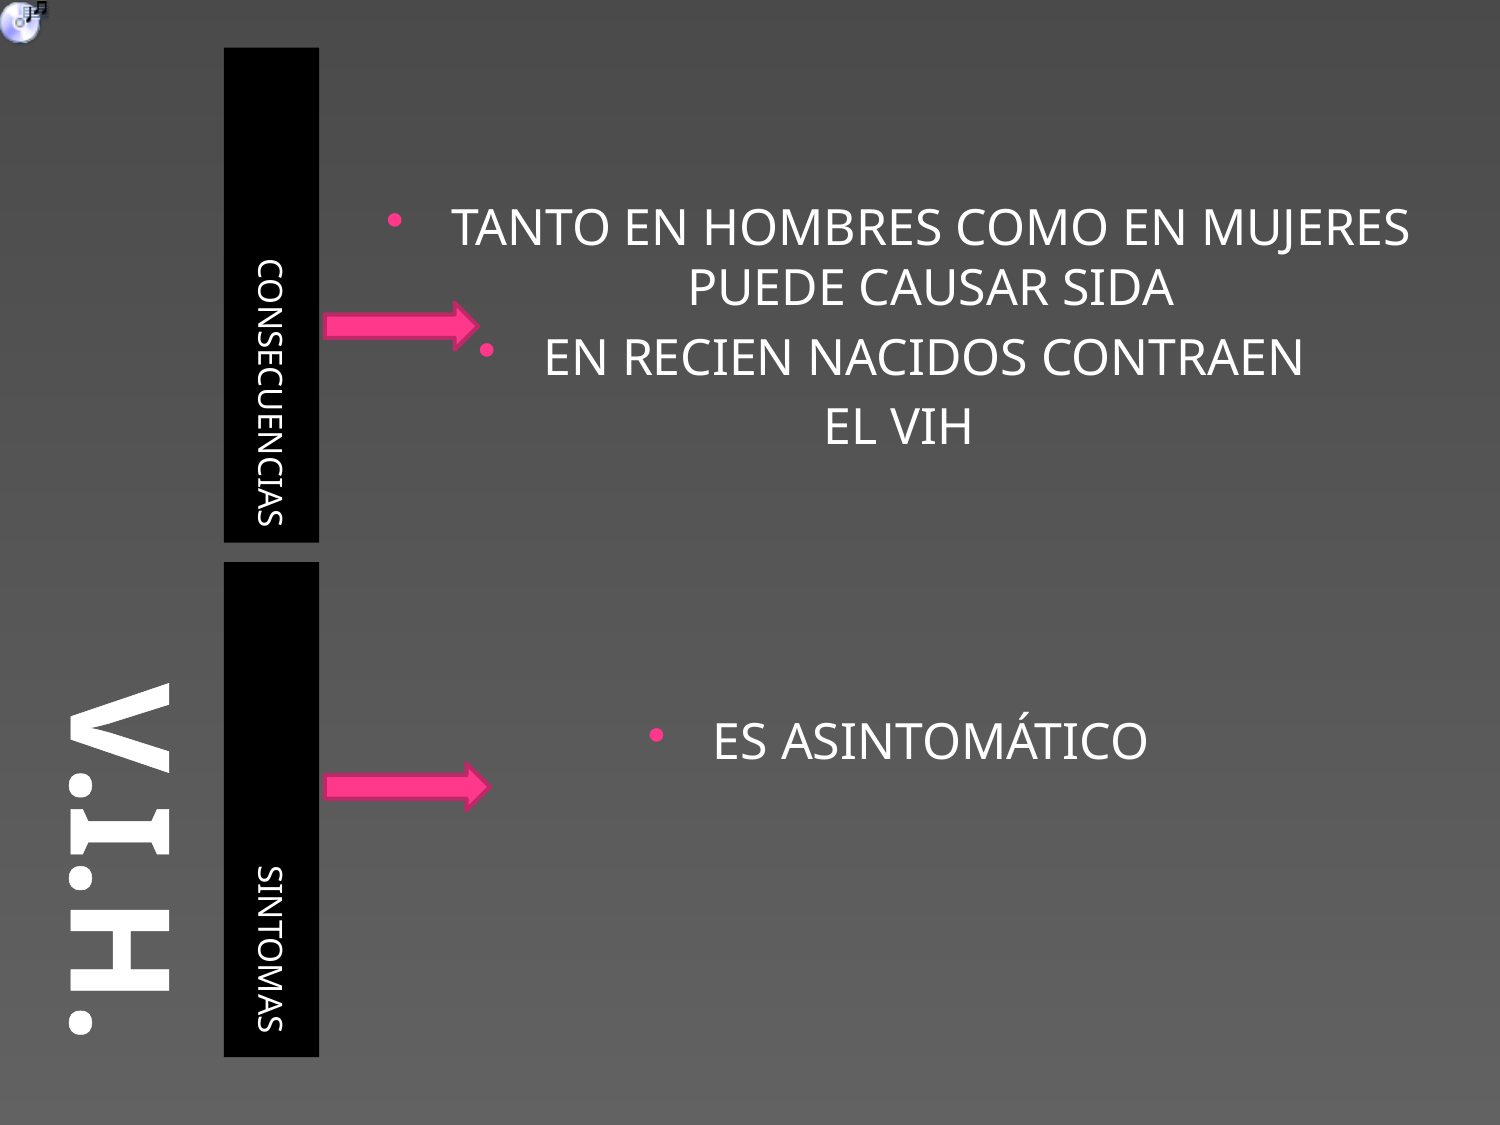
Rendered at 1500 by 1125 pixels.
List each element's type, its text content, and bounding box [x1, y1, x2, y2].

picture [0, 0, 51, 51]
text_box [322, 300, 481, 352]
list CONSECUENCIAS [223, 47, 320, 544]
list ES ASINTOMÁTICO [331, 562, 1457, 1058]
title V.I.H. [40, 47, 216, 1058]
list SINTOMAS [223, 561, 320, 1058]
list TANTO EN HOMBRES COMO EN MUJERES PUEDE CAUSAR SIDA EN RECIEN NACIDOS CONTRAEN EL VIH [331, 47, 1457, 543]
text_box [322, 761, 493, 813]
